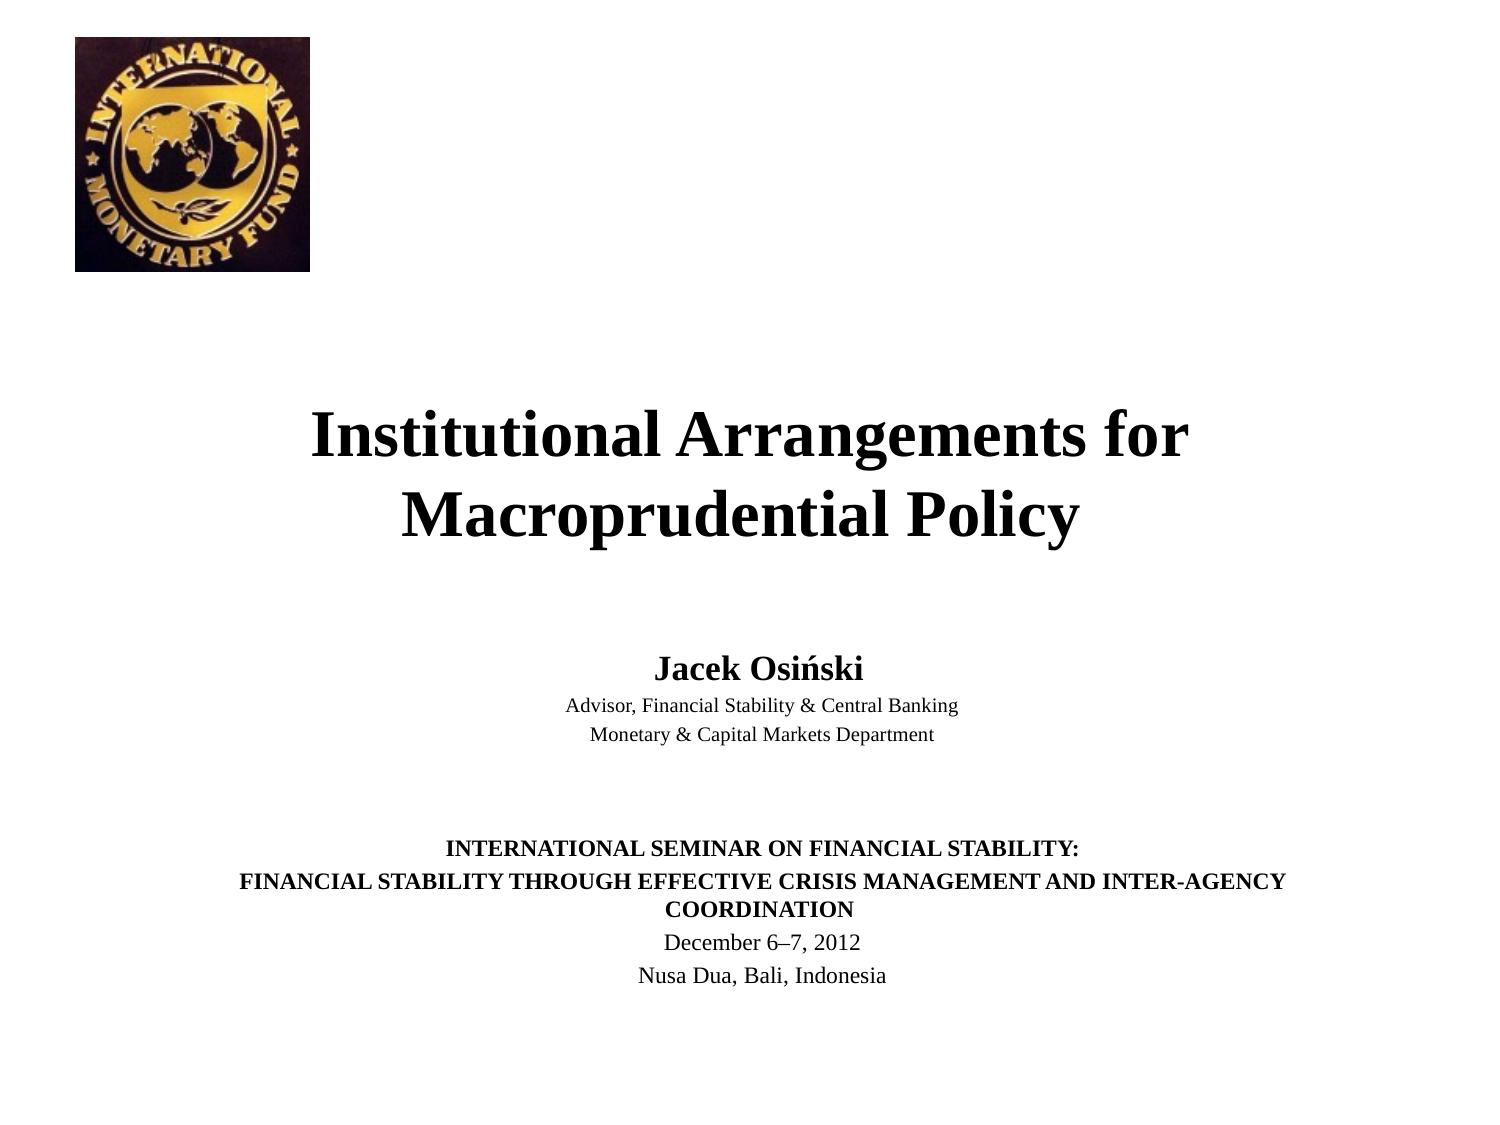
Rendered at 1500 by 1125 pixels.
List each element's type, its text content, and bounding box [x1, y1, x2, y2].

subtitle Jacek Osiński Advisor, Financial Stability & Central Banking Monetary & Capital Markets Department International seminar on financial stability: Financial stability through effective crisis management and inter-agency coordination December 6–7, 2012 Nusa Dua, Bali, Indonesia [150, 637, 1375, 1000]
title Institutional Arrangements for Macroprudential Policy [112, 349, 1388, 591]
picture [74, 37, 310, 273]
